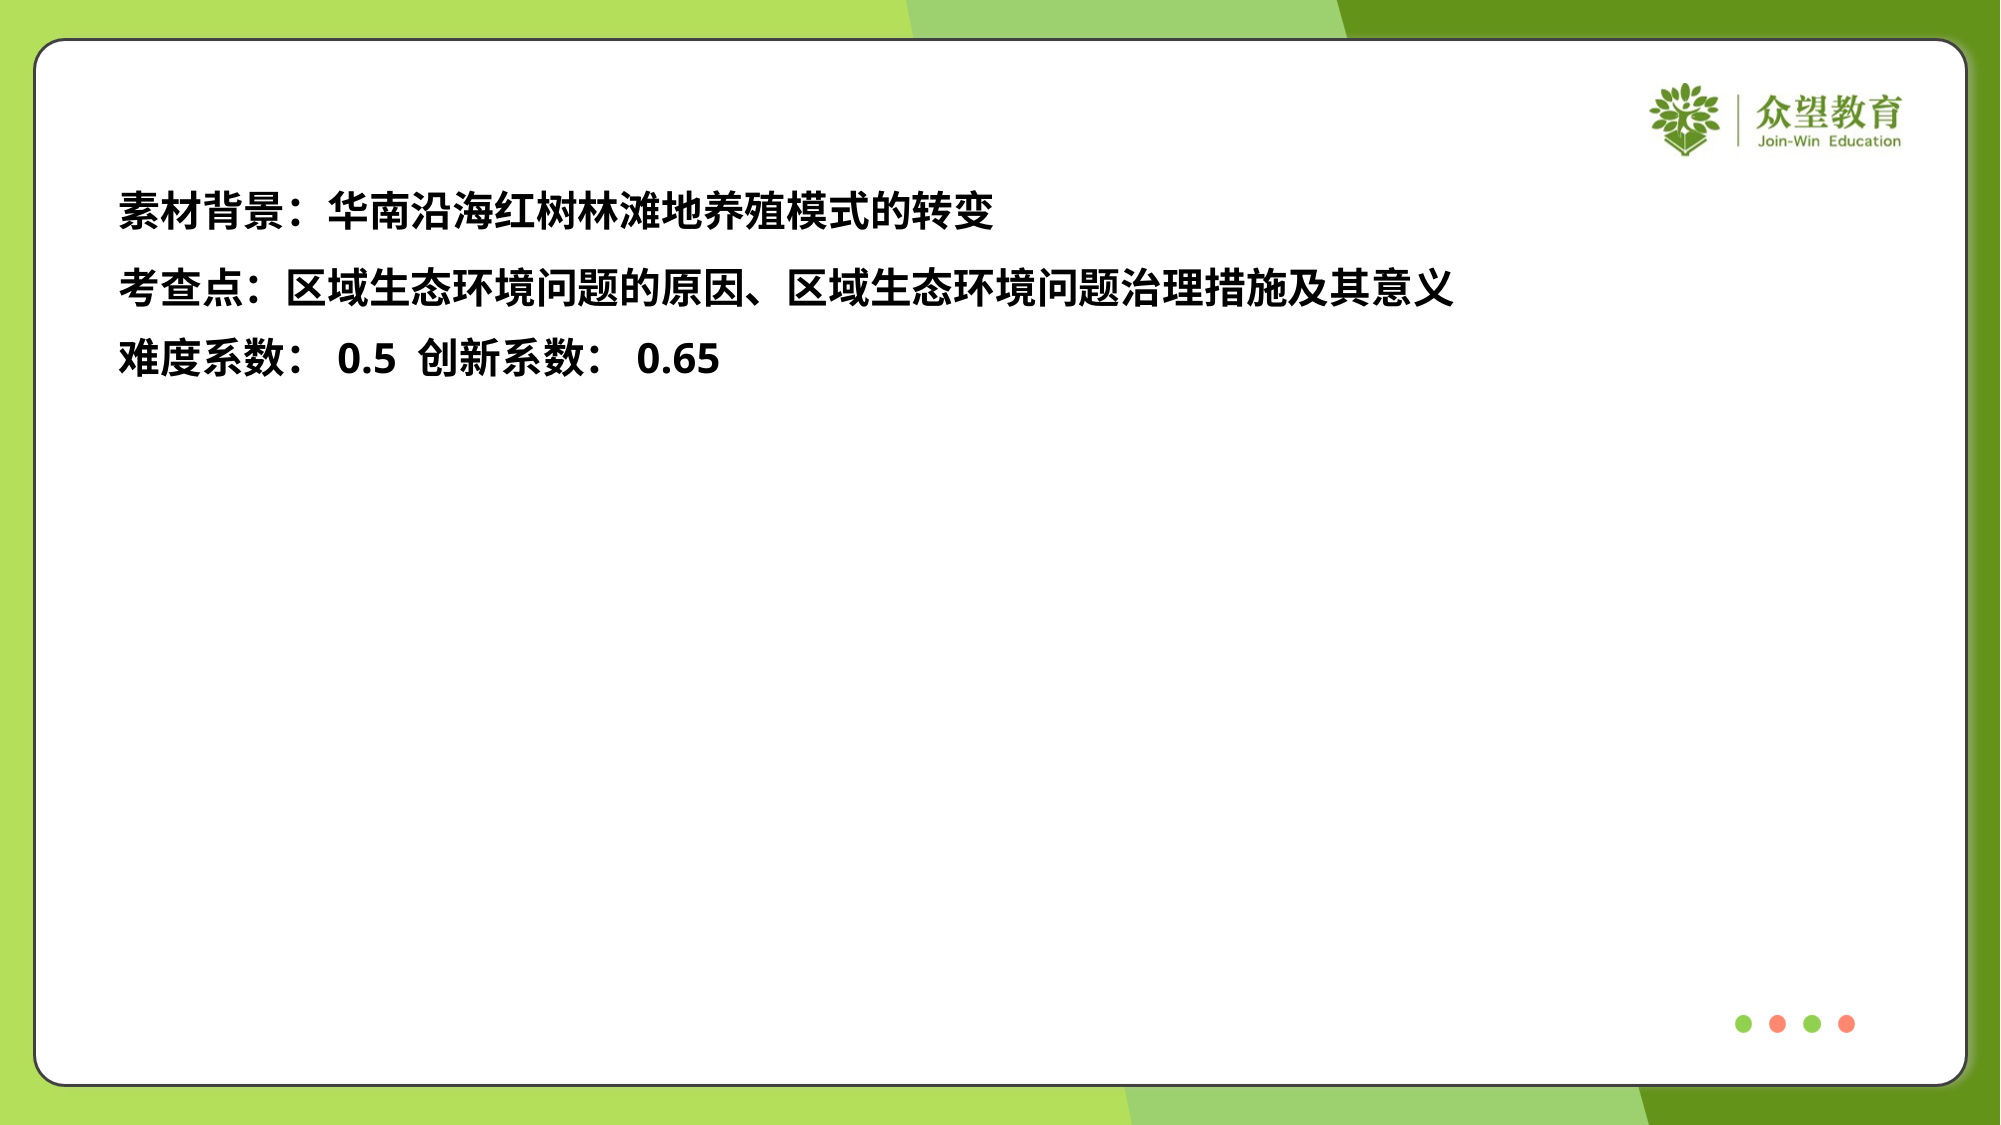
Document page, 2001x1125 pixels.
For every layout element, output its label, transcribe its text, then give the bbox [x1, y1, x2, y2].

picture [0, 0, 2000, 1125]
text_box 素材背景：华南沿海红树林滩地养殖模式的转变 考查点：区域生态环境问题的原因、区域生态环境问题治理措施及其意义 难度系数：0.5 创新系数：0.65 [118, 159, 1883, 375]
